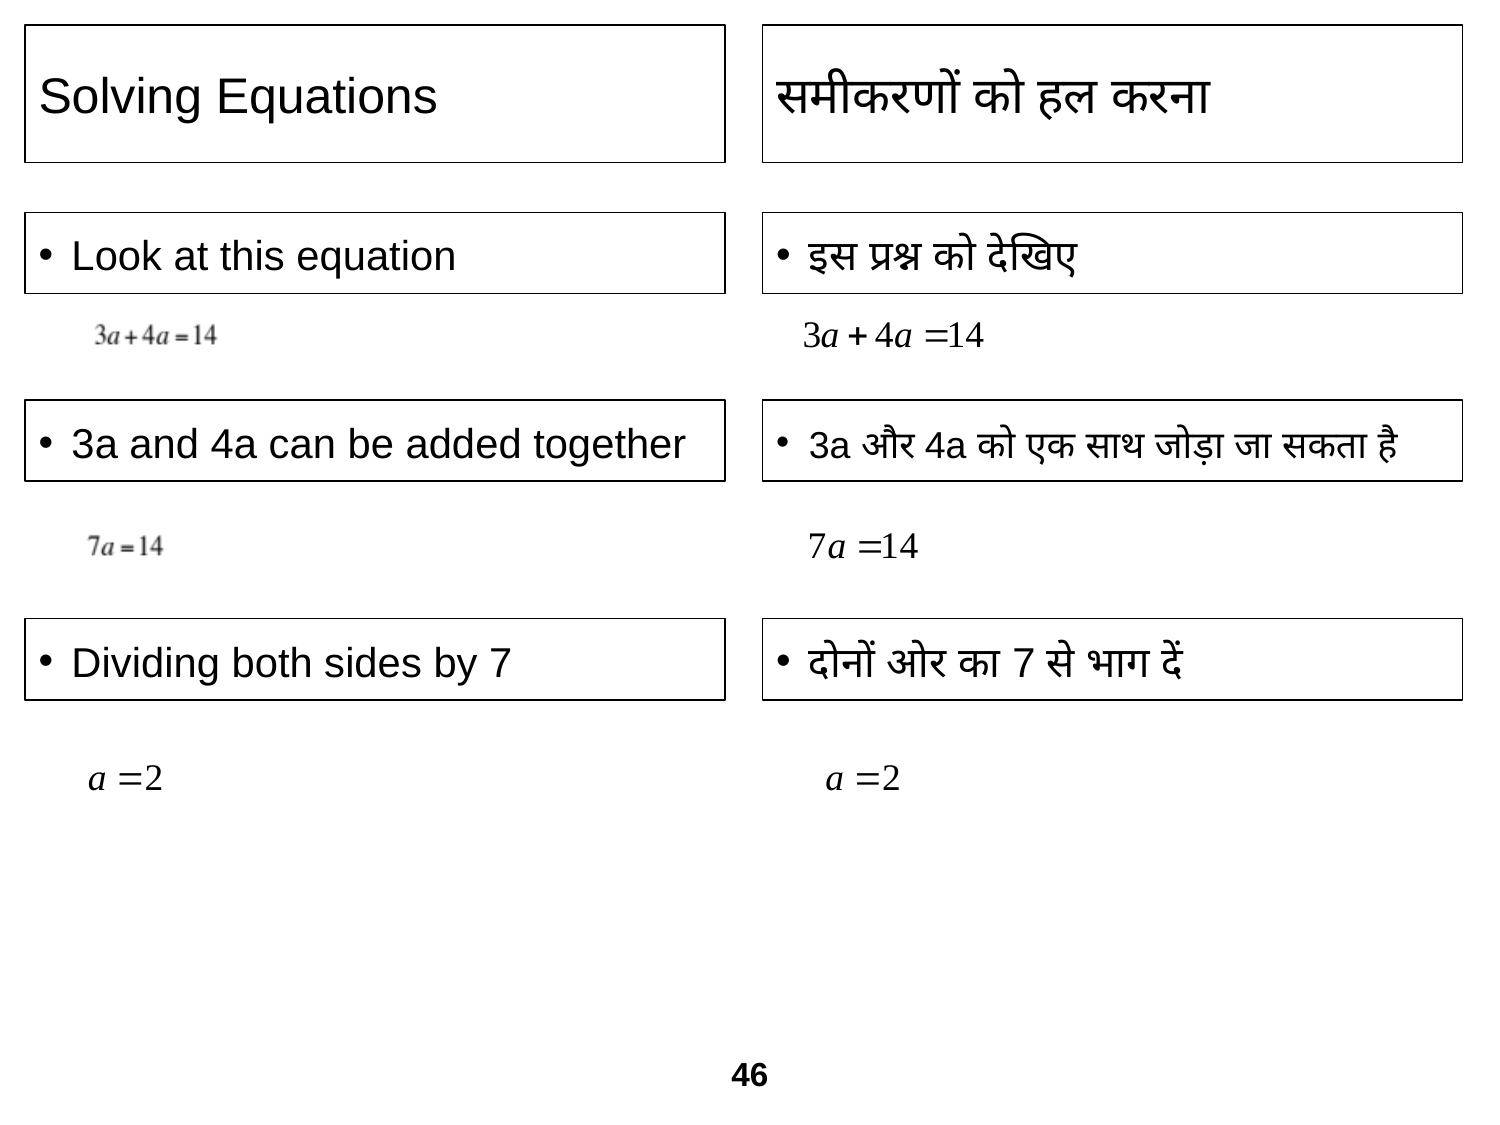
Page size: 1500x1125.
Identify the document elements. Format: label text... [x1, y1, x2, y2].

text_box इस प्रश्न को देखि‍ए [762, 212, 1463, 294]
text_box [821, 759, 906, 798]
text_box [804, 527, 922, 566]
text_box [84, 532, 167, 560]
text_box दोनों ओर का 7 से भाग दें [762, 618, 1463, 700]
slide_number 46 [512, 1042, 988, 1103]
text_box 3a and 4a can be added together [24, 399, 725, 482]
text_box Dividing both sides by 7 [24, 618, 725, 700]
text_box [92, 321, 220, 349]
text_box Look at this equation [24, 212, 725, 294]
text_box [84, 759, 168, 798]
text_box समीकरणों को हल करना [762, 24, 1463, 163]
text_box 3a और 4a को एक साथ जोड़ा जा सकता है [762, 399, 1463, 482]
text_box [799, 316, 988, 355]
text_box Solving Equations [24, 24, 725, 163]
